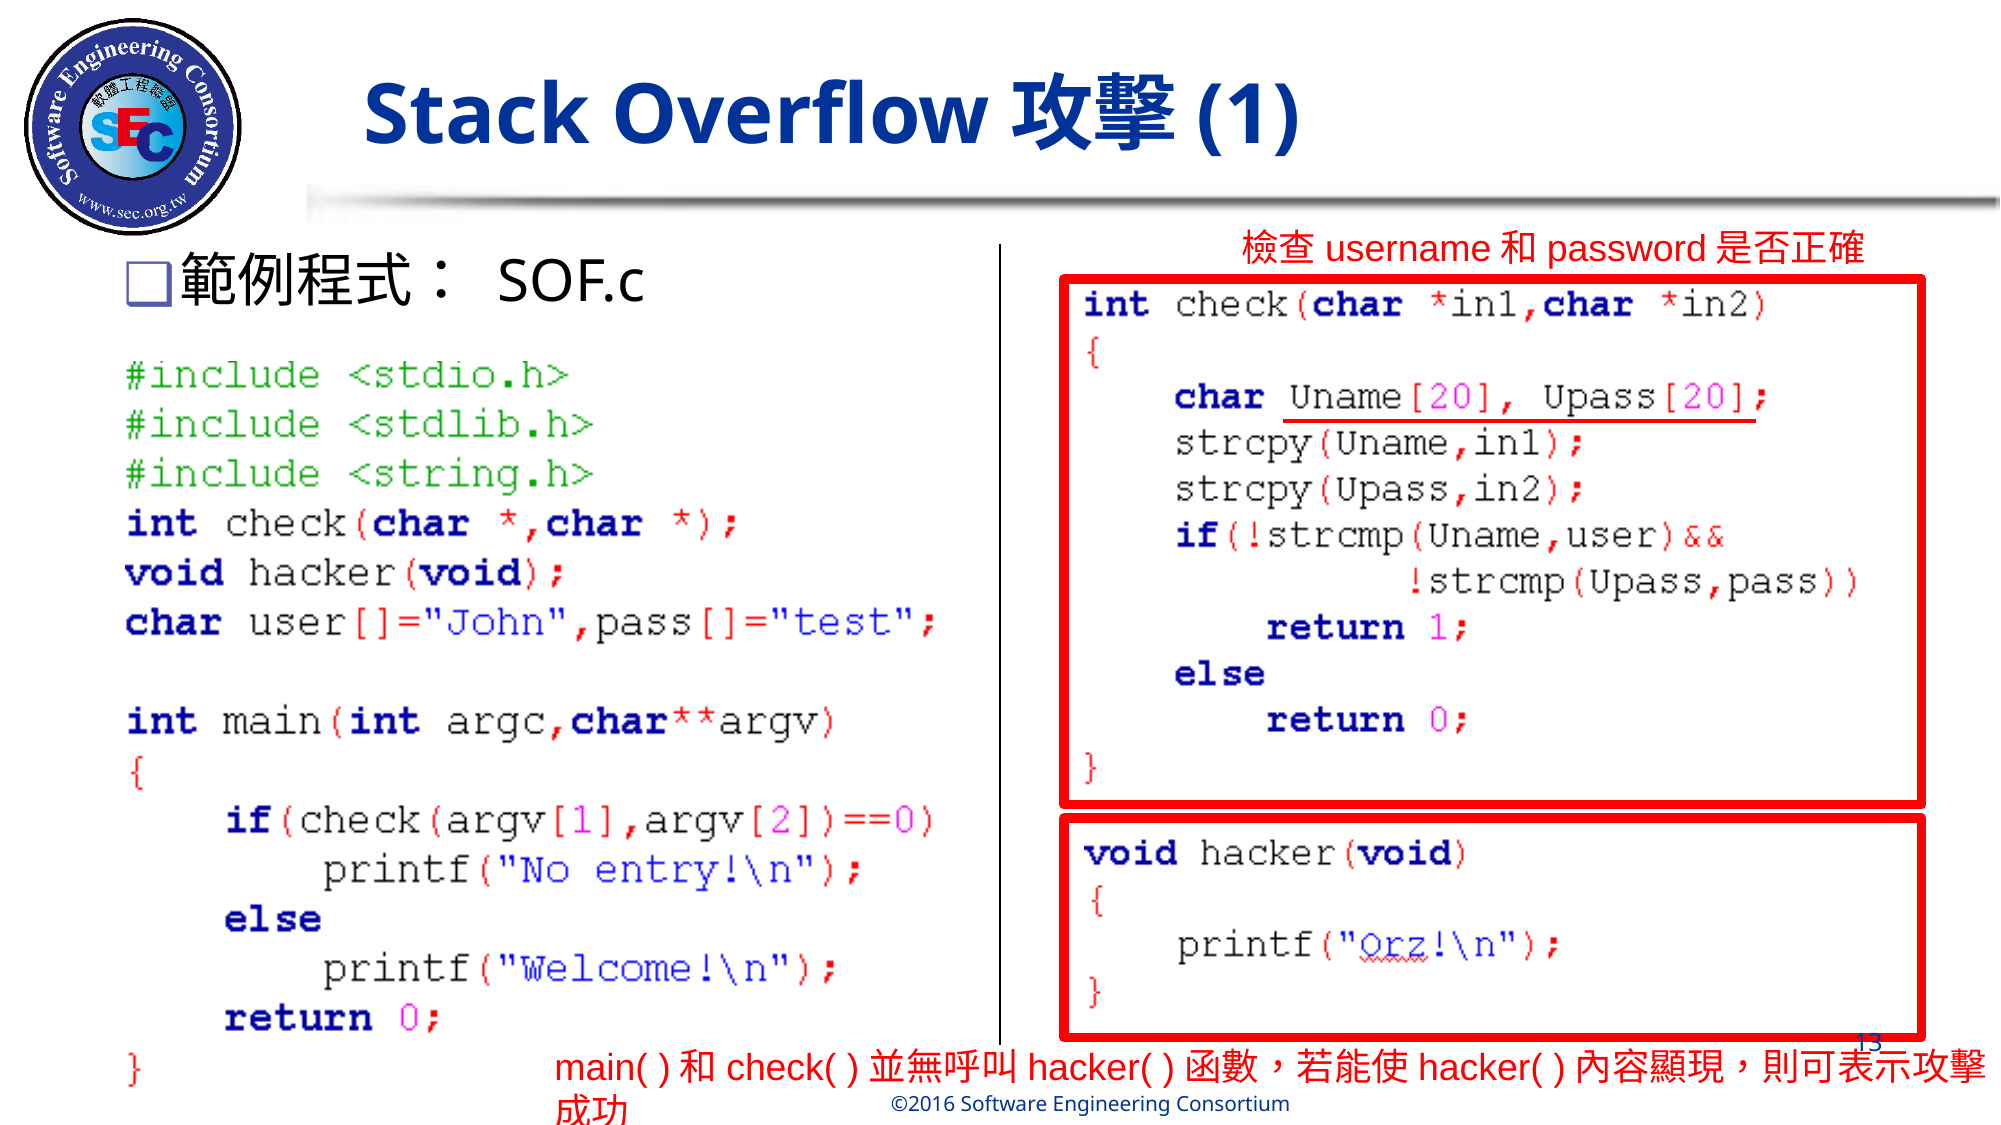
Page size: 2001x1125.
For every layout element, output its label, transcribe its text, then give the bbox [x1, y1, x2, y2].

picture [0, 0, 265, 259]
title Stack Overflow攻擊(1) [348, 42, 2000, 179]
slide_number ‹#› [1481, 1019, 1898, 1094]
text_box [1064, 817, 1922, 1034]
picture [306, 184, 2000, 223]
picture [1084, 833, 1875, 1019]
text_box main( )和check( )並無呼叫hacker( )函數，若能使hacker( )內容顯現，則可表示攻擊成功 [944, 1034, 2000, 1096]
picture [1082, 285, 1868, 795]
text_box 檢查username和password是否正確 [1226, 216, 1891, 278]
text_box 範例程式： SOF.c [108, 235, 990, 950]
picture [125, 361, 940, 1095]
text_box [1064, 278, 1922, 805]
